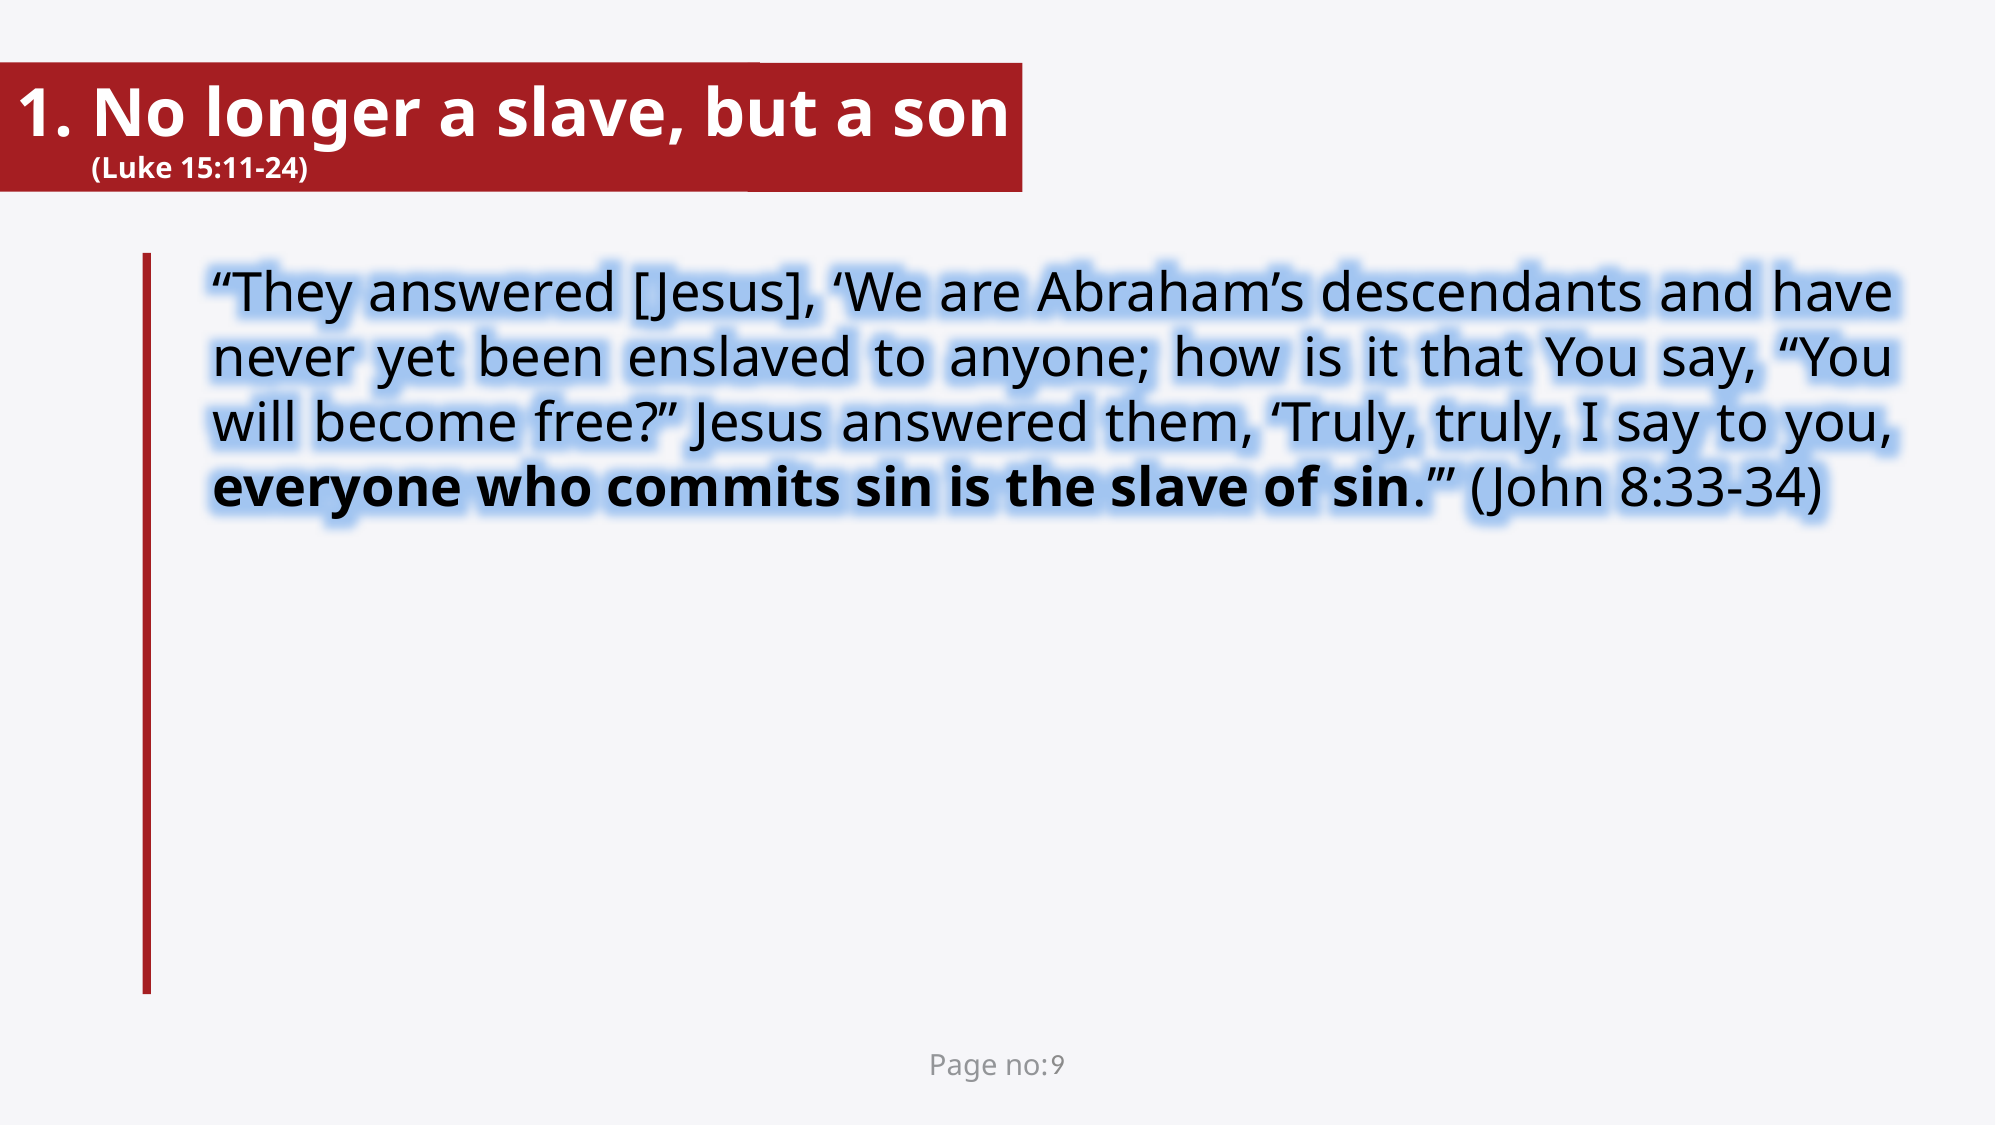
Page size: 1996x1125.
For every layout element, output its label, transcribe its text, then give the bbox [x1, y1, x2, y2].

text_box “They answered [Jesus], ‘We are Abraham’s descendants and have never yet been enslaved to anyone; how is it that You say, “You will become free?” Jesus answered them, ‘Truly, truly, I say to you, everyone who commits sin is the slave of sin.’” (John 8:33-34) [198, 249, 1911, 525]
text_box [1, 62, 1048, 194]
